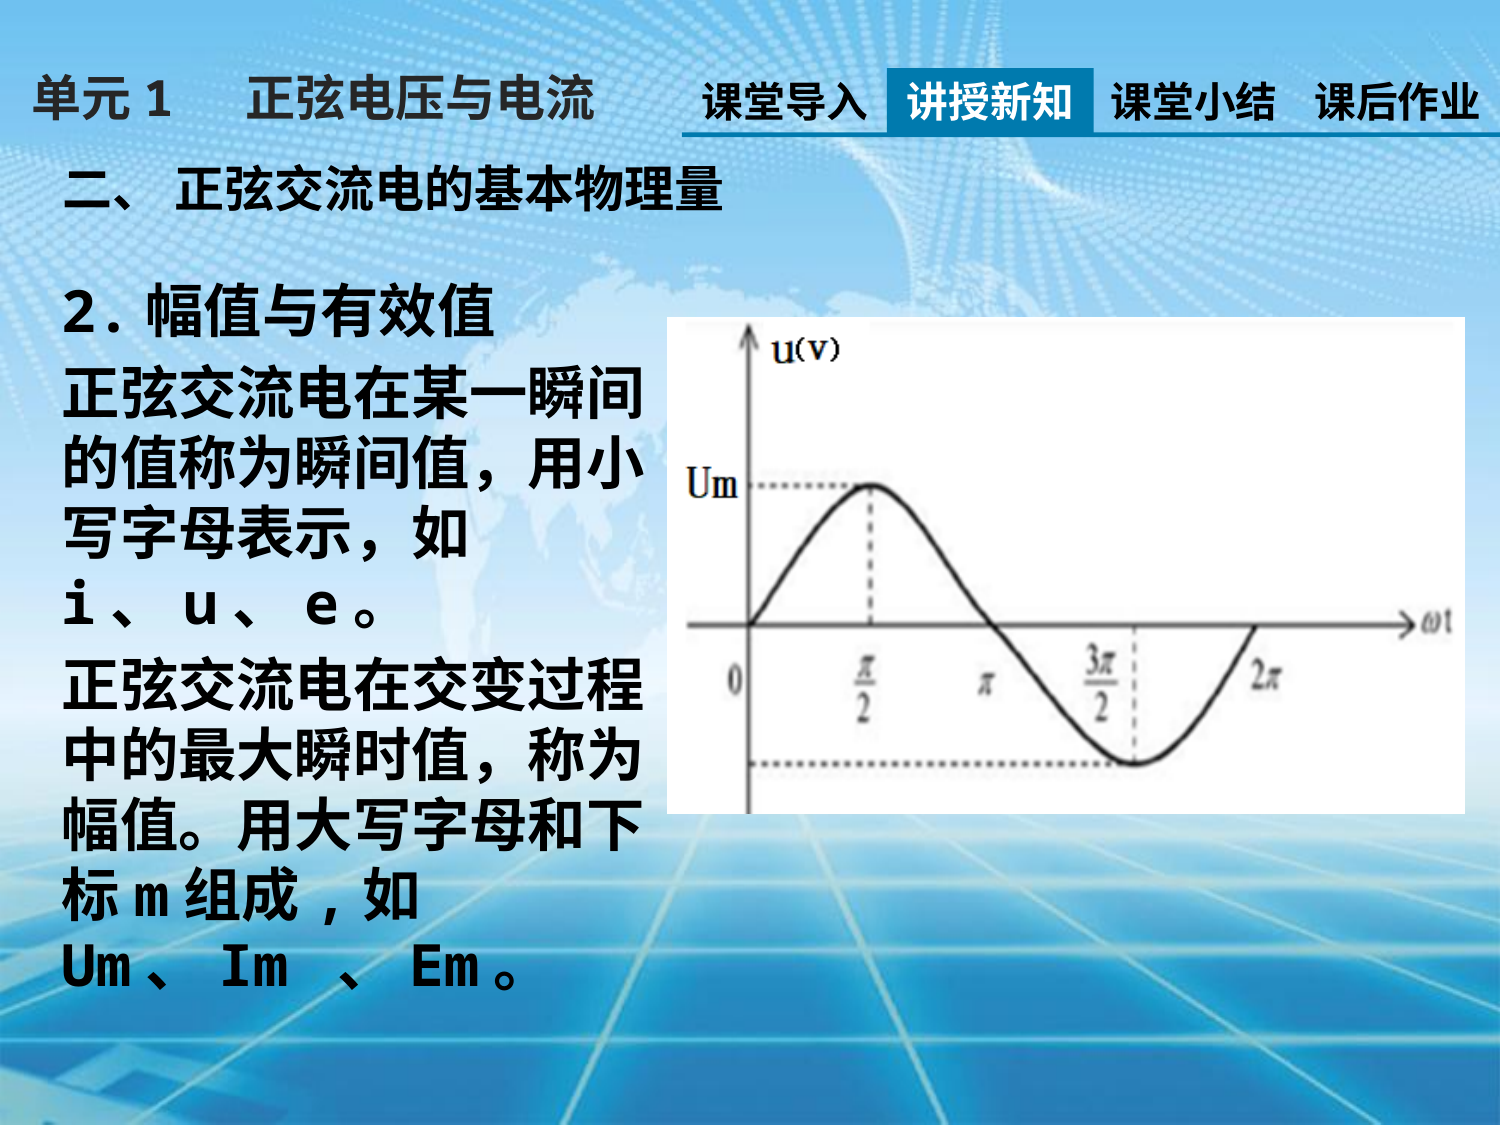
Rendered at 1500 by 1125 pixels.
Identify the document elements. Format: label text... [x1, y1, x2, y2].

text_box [667, 317, 1465, 814]
text_box 二、 正弦交流电的基本物理量 [19, 173, 768, 287]
picture [0, 0, 1500, 1125]
text_box 2.幅值与有效值 正弦交流电在某一瞬间的值称为瞬间值，用小写字母表示，如i、u、e。 正弦交流电在交变过程中的最大瞬时值，称为幅值。用大写字母和下标m组成,如Um、Im 、Em。 [46, 287, 667, 1010]
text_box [16, 59, 1500, 135]
